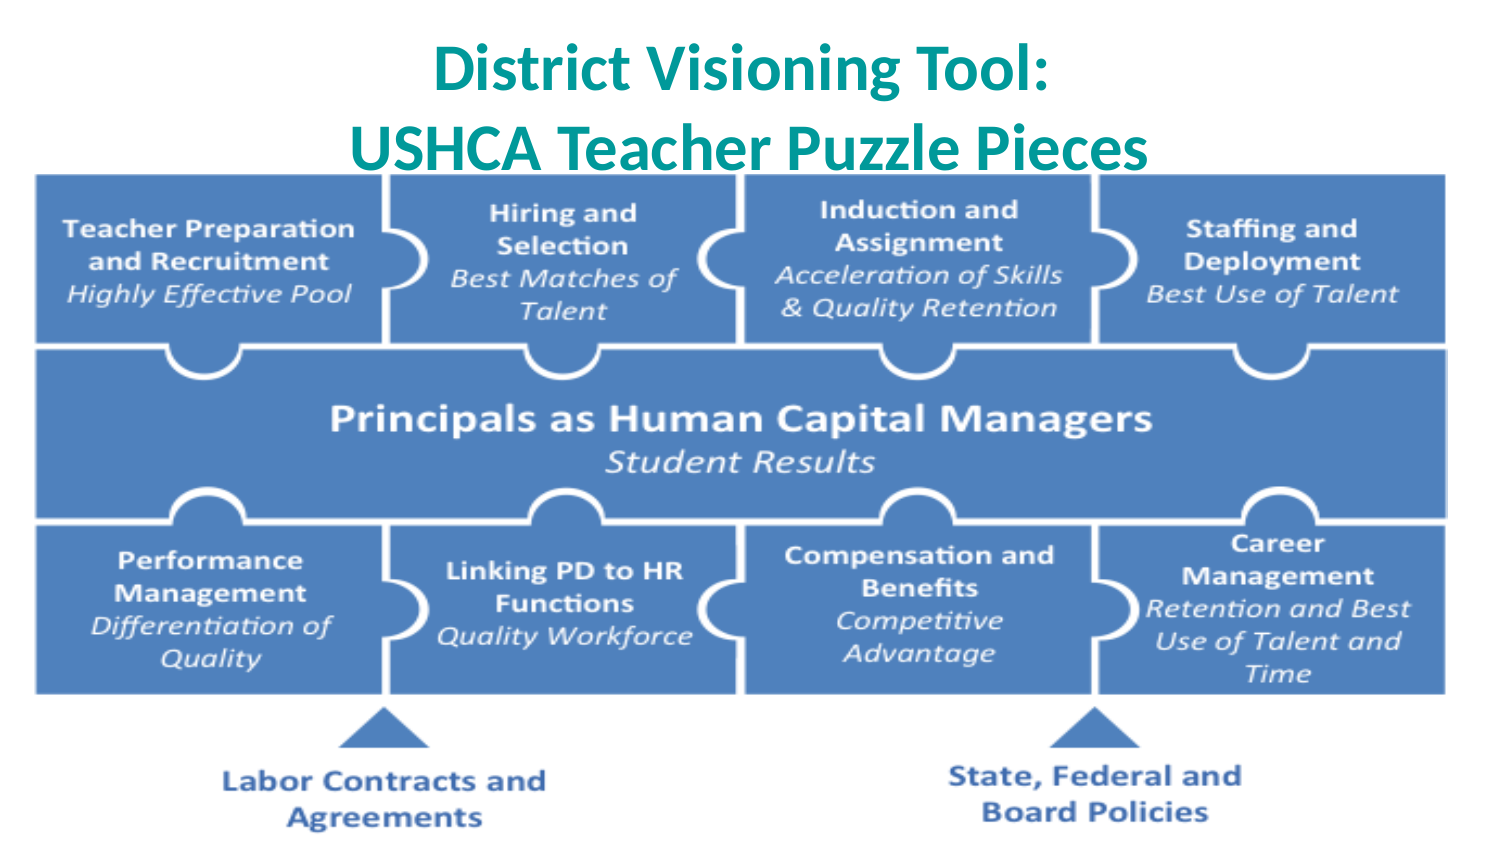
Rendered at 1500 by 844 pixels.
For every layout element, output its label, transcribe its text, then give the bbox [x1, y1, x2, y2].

title District Visioning Tool: USHCA Teacher Puzzle Pieces [75, 33, 1425, 172]
picture [33, 174, 1448, 841]
